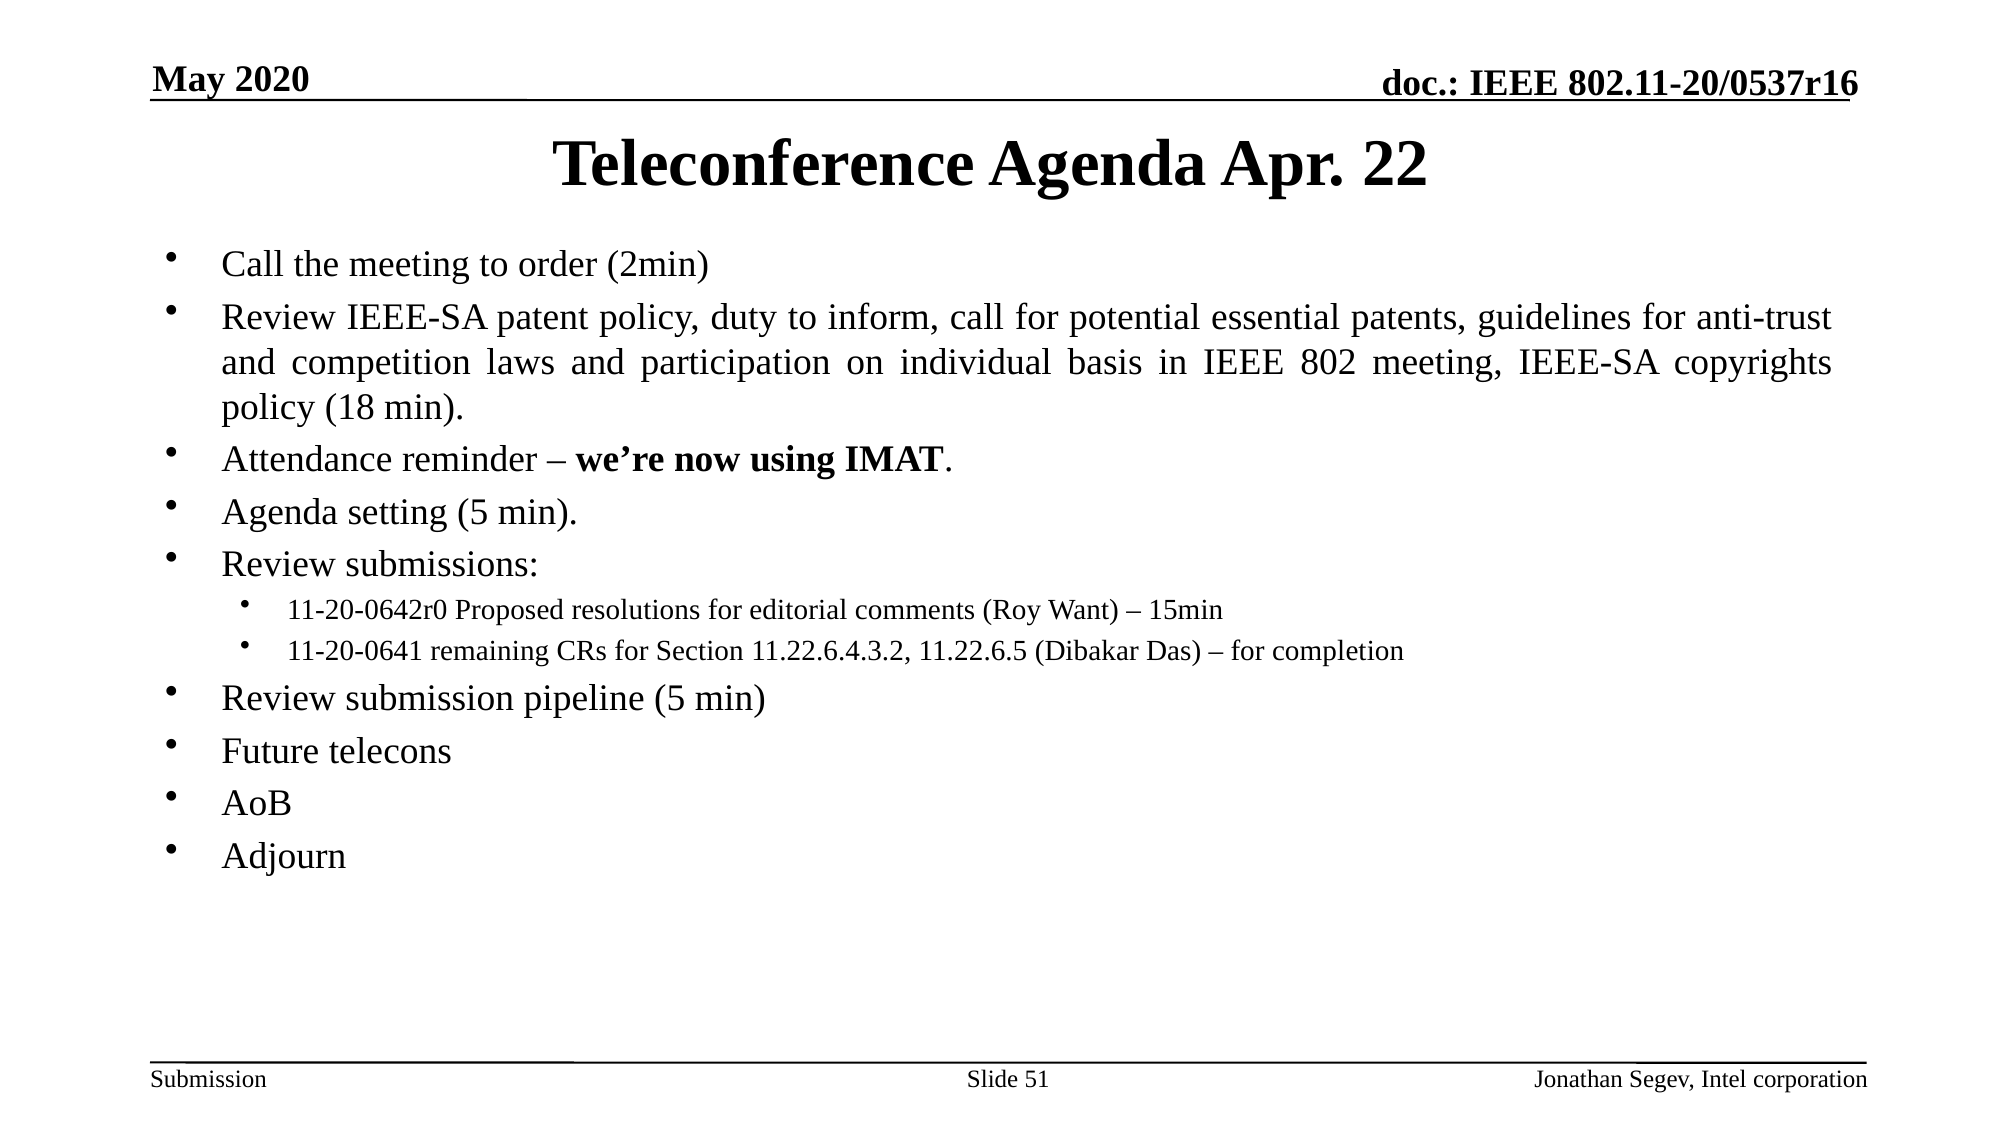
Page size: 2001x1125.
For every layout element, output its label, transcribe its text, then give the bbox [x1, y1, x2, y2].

list Call the meeting to order (2min) Review IEEE-SA patent policy, duty to inform, call for potential essential patents, guidelines for anti-trust and competition laws and participation on individual basis in IEEE 802 meeting, IEEE-SA copyrights policy (18 min). Attendance reminder – we’re now using IMAT. Agenda setting (5 min). Review submissions: 11-20-0642r0 Proposed resolutions for editorial comments (Roy Want) – 15min 11-20-0641 remaining CRs for Section 11.22.6.4.3.2, 11.22.6.5 (Dibakar Das) – for completion Review submission pipeline (5 min) Future telecons AoB Adjourn [149, 231, 1850, 1000]
footer Jonathan Segev, Intel corporation [1171, 1061, 1869, 1093]
slide_number Slide 51 [950, 1061, 1067, 1123]
title Teleconference Agenda Apr. 22 [149, 112, 1850, 205]
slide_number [152, 54, 563, 100]
